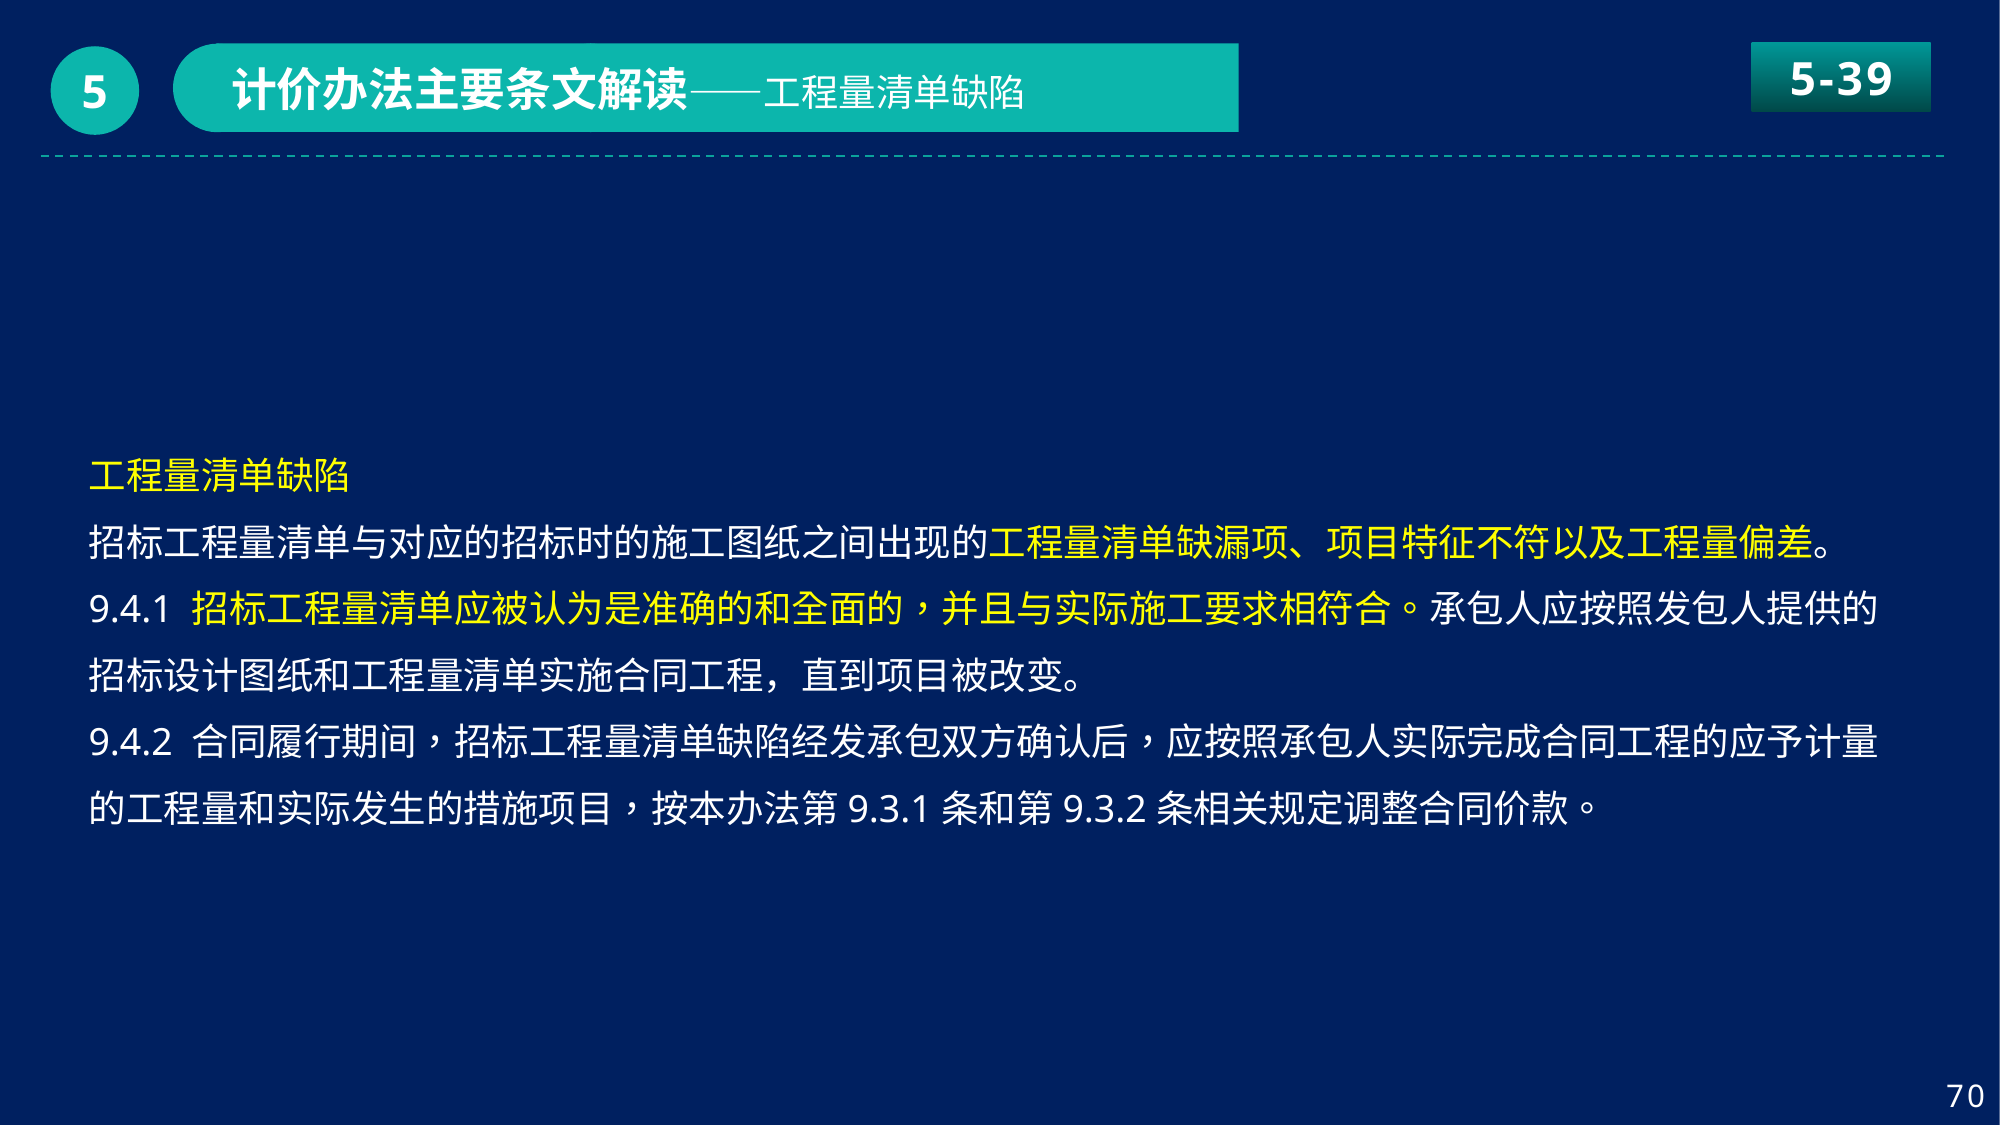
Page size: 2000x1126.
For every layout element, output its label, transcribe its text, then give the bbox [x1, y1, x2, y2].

text_box 工程量清单缺陷 招标工程量清单与对应的招标时的施工图纸之间出现的工程量清单缺漏项、项目特征不符以及工程量偏差。 9.4.1 招标工程量清单应被认为是准确的和全面的，并且与实际施工要求相符合。承包人应按照发包人提供的招标设计图纸和工程量清单实施合同工程，直到项目被改变。 9.4.2 合同履行期间，招标工程量清单缺陷经发承包双方确认后，应按照承包人实际完成合同工程的应予计量的工程量和实际发生的措施项目，按本办法第9.3.1条和第9.3.2条相关规定调整合同价款。 [74, 423, 1902, 882]
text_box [40, 43, 1950, 157]
text_box 70 [1905, 1065, 2000, 1126]
